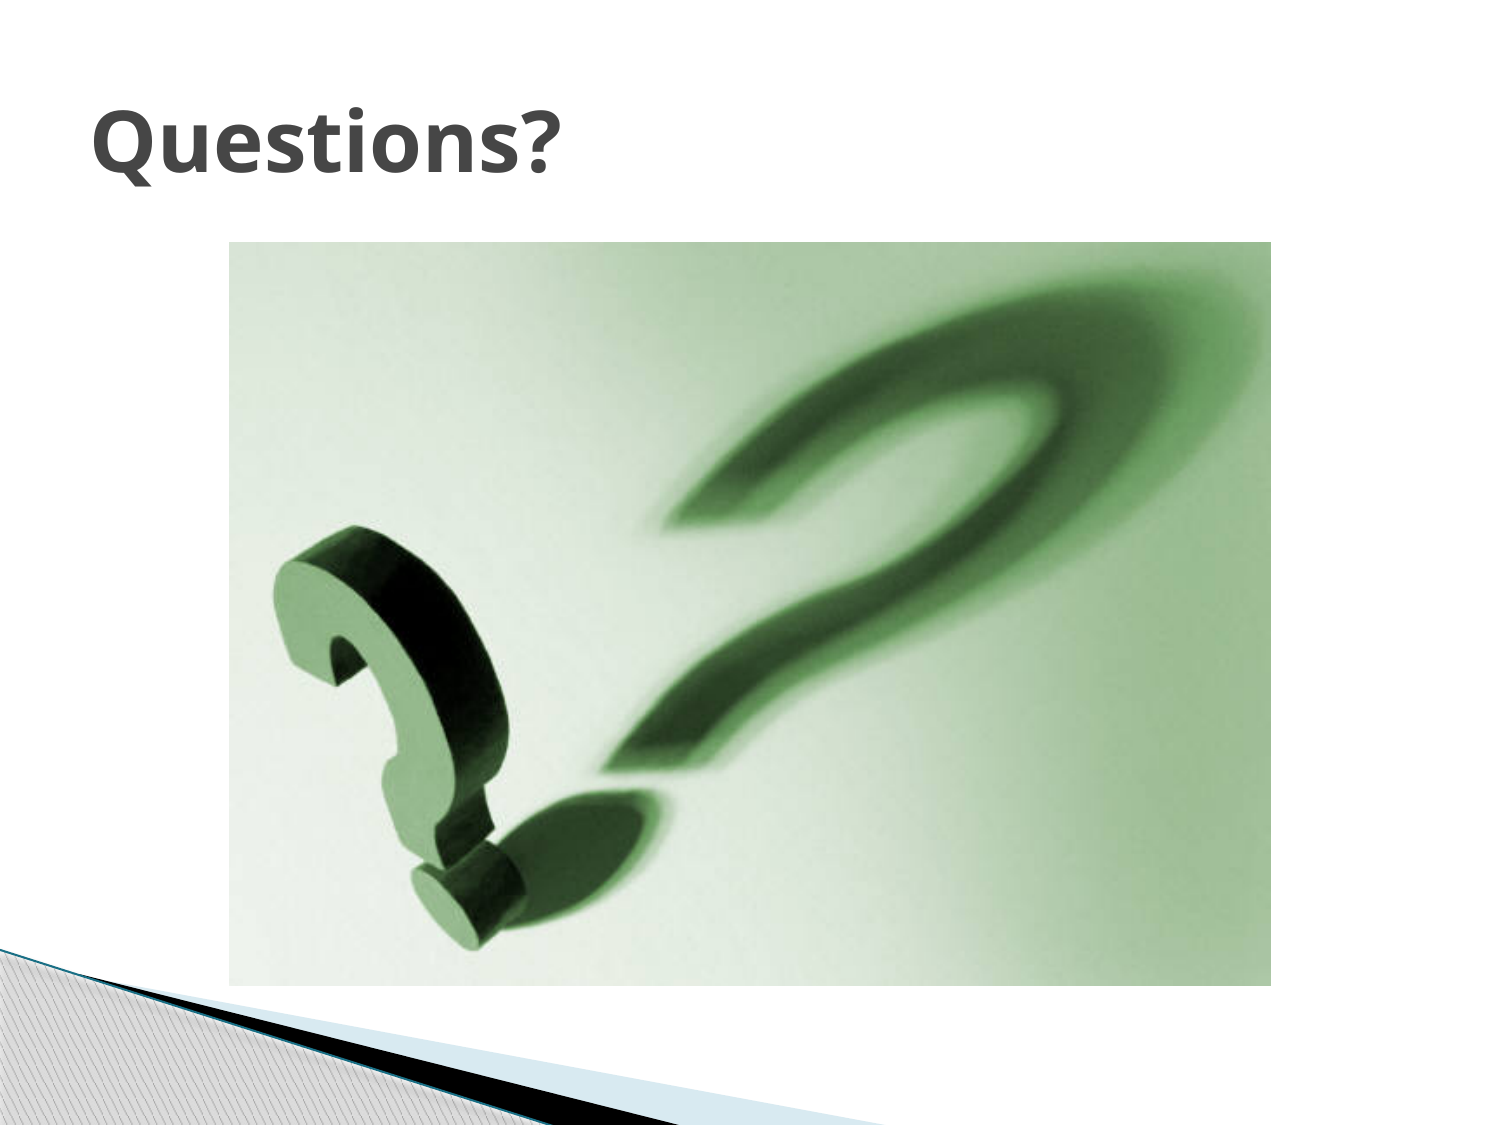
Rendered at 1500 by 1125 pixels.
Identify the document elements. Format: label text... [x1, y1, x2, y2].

title Questions? [75, 45, 1425, 233]
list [74, 242, 1426, 986]
